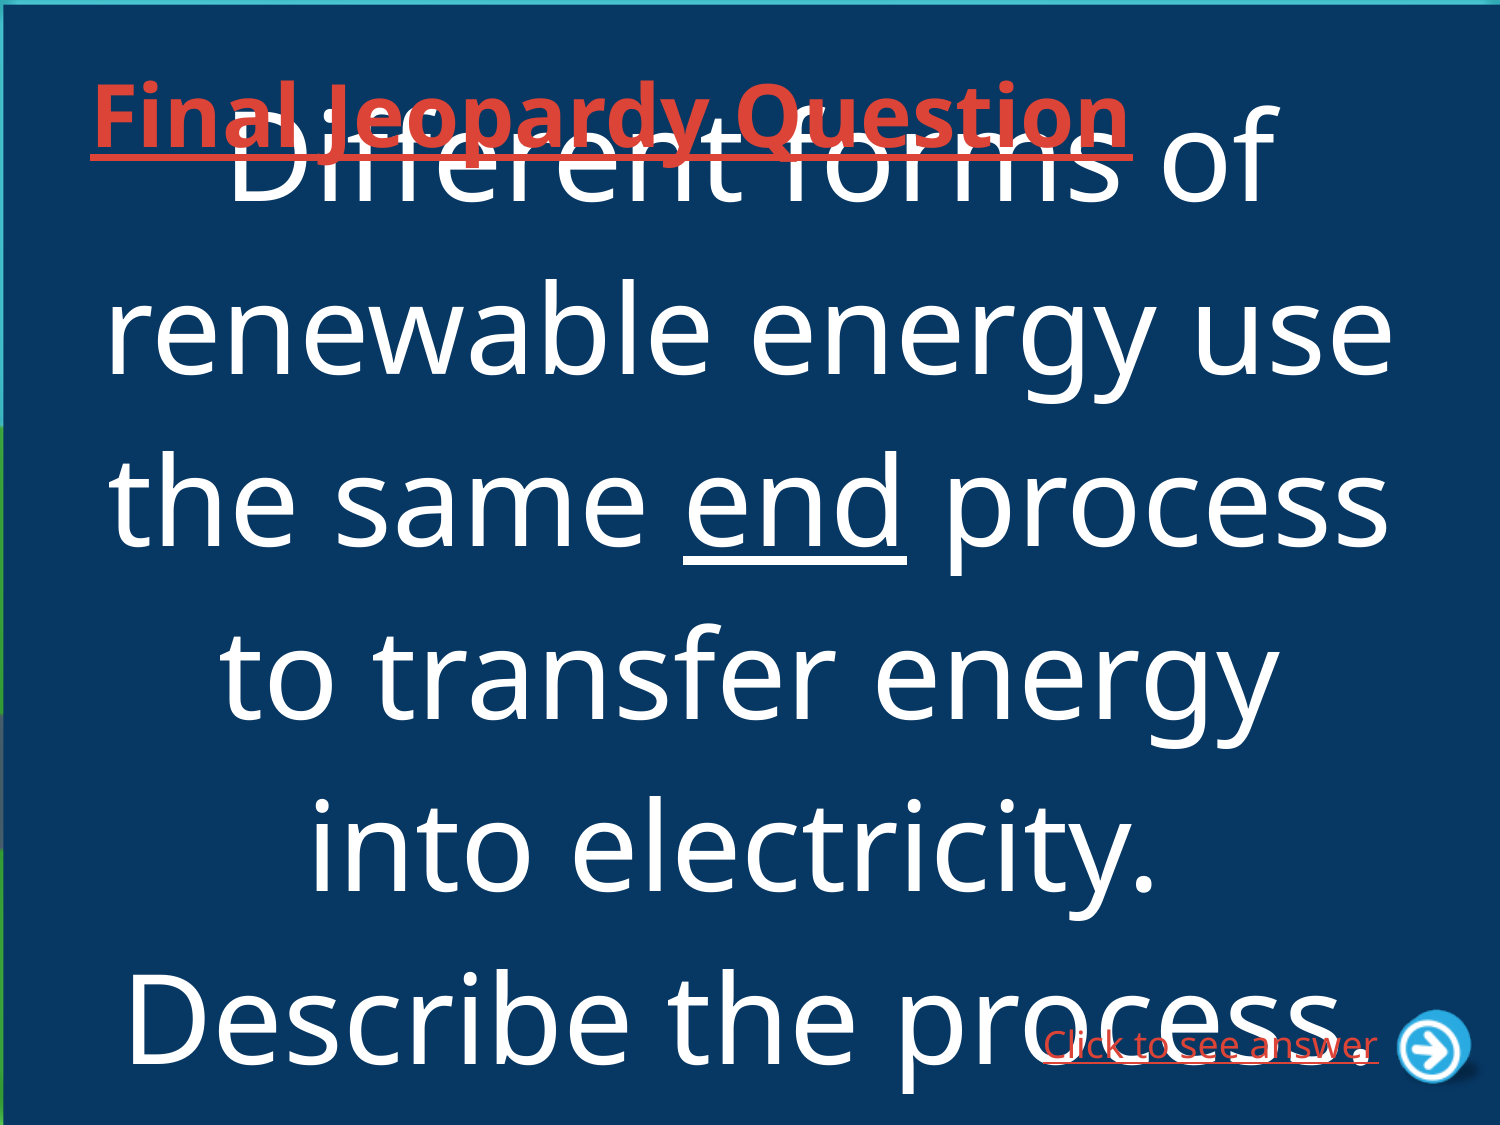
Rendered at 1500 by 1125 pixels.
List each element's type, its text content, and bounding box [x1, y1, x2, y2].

list Different forms of renewable energy use the same end process to transfer energy into electricity. Describe the process. [75, 169, 1425, 976]
picture [0, 0, 1500, 1125]
text_box [3, 4, 1500, 1125]
picture [1384, 996, 1485, 1097]
text_box Click to see answer [984, 985, 1438, 1109]
title Final Jeopardy Question [75, 45, 1425, 169]
